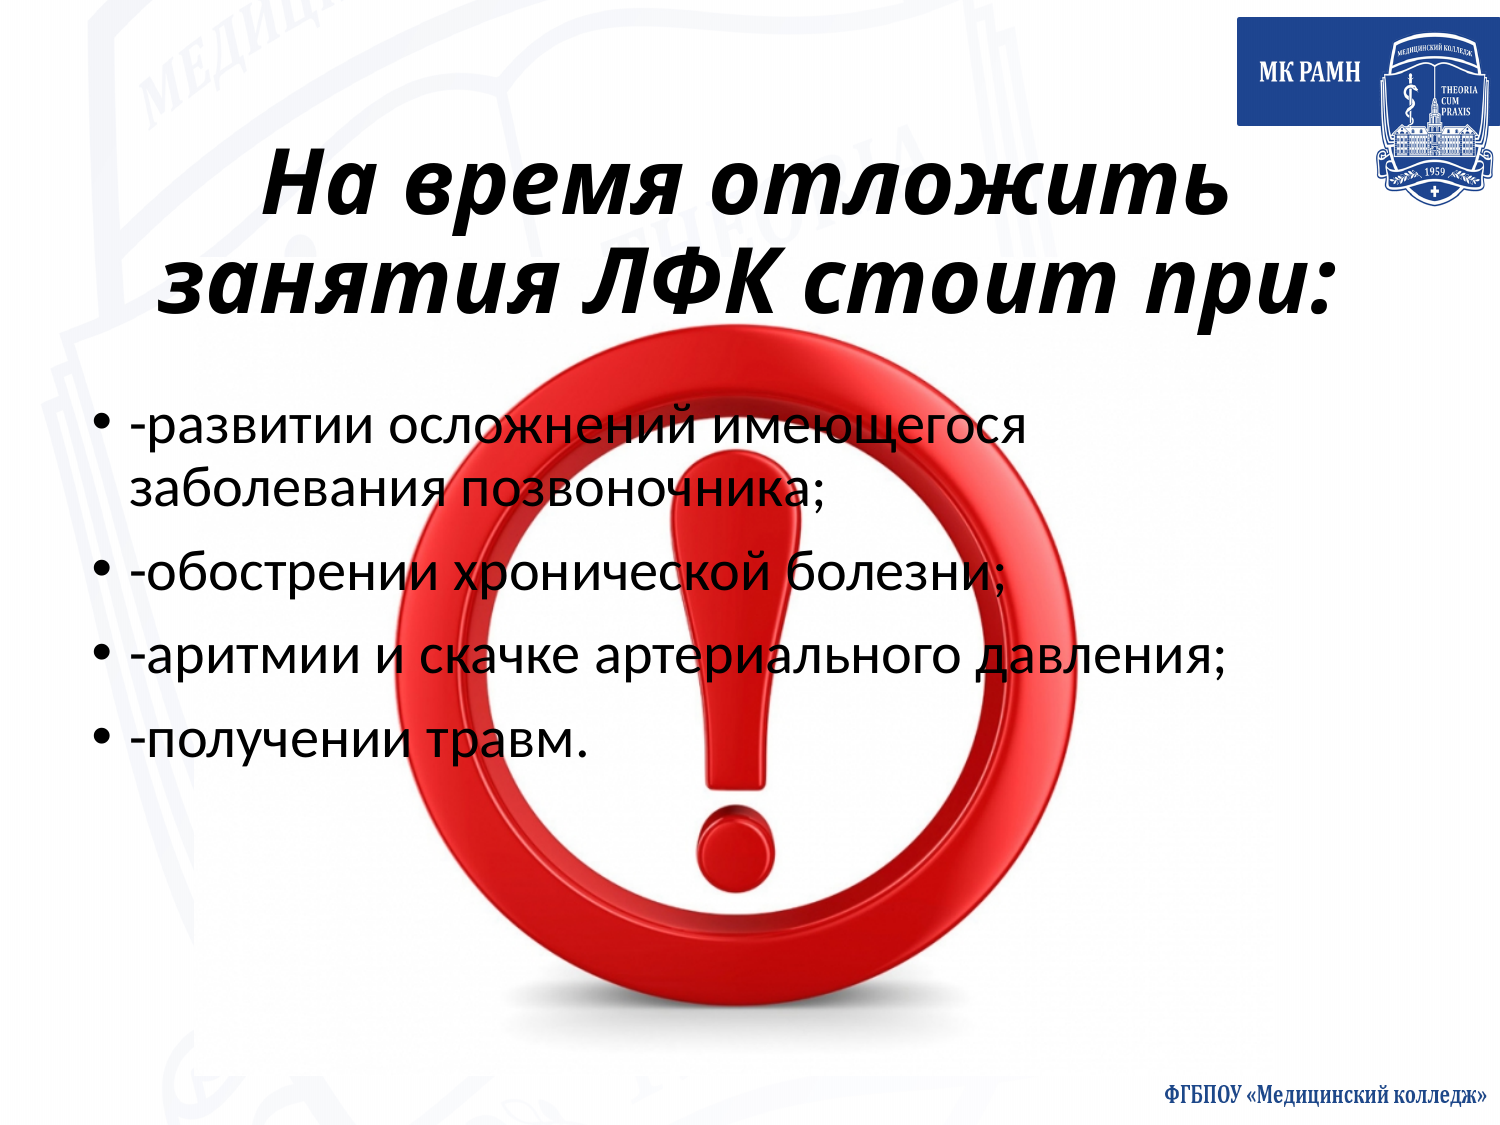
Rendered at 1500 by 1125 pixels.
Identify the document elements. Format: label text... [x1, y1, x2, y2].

picture [0, 0, 1500, 1125]
list -развитии осложнений имеющегося заболевания позвоночника; -обострении хронической болезни; -аритмии и скачке артериального давления; -получении травм. [76, 385, 1371, 1100]
title На время отложить занятия ЛФК стоит при: [100, 125, 1395, 343]
